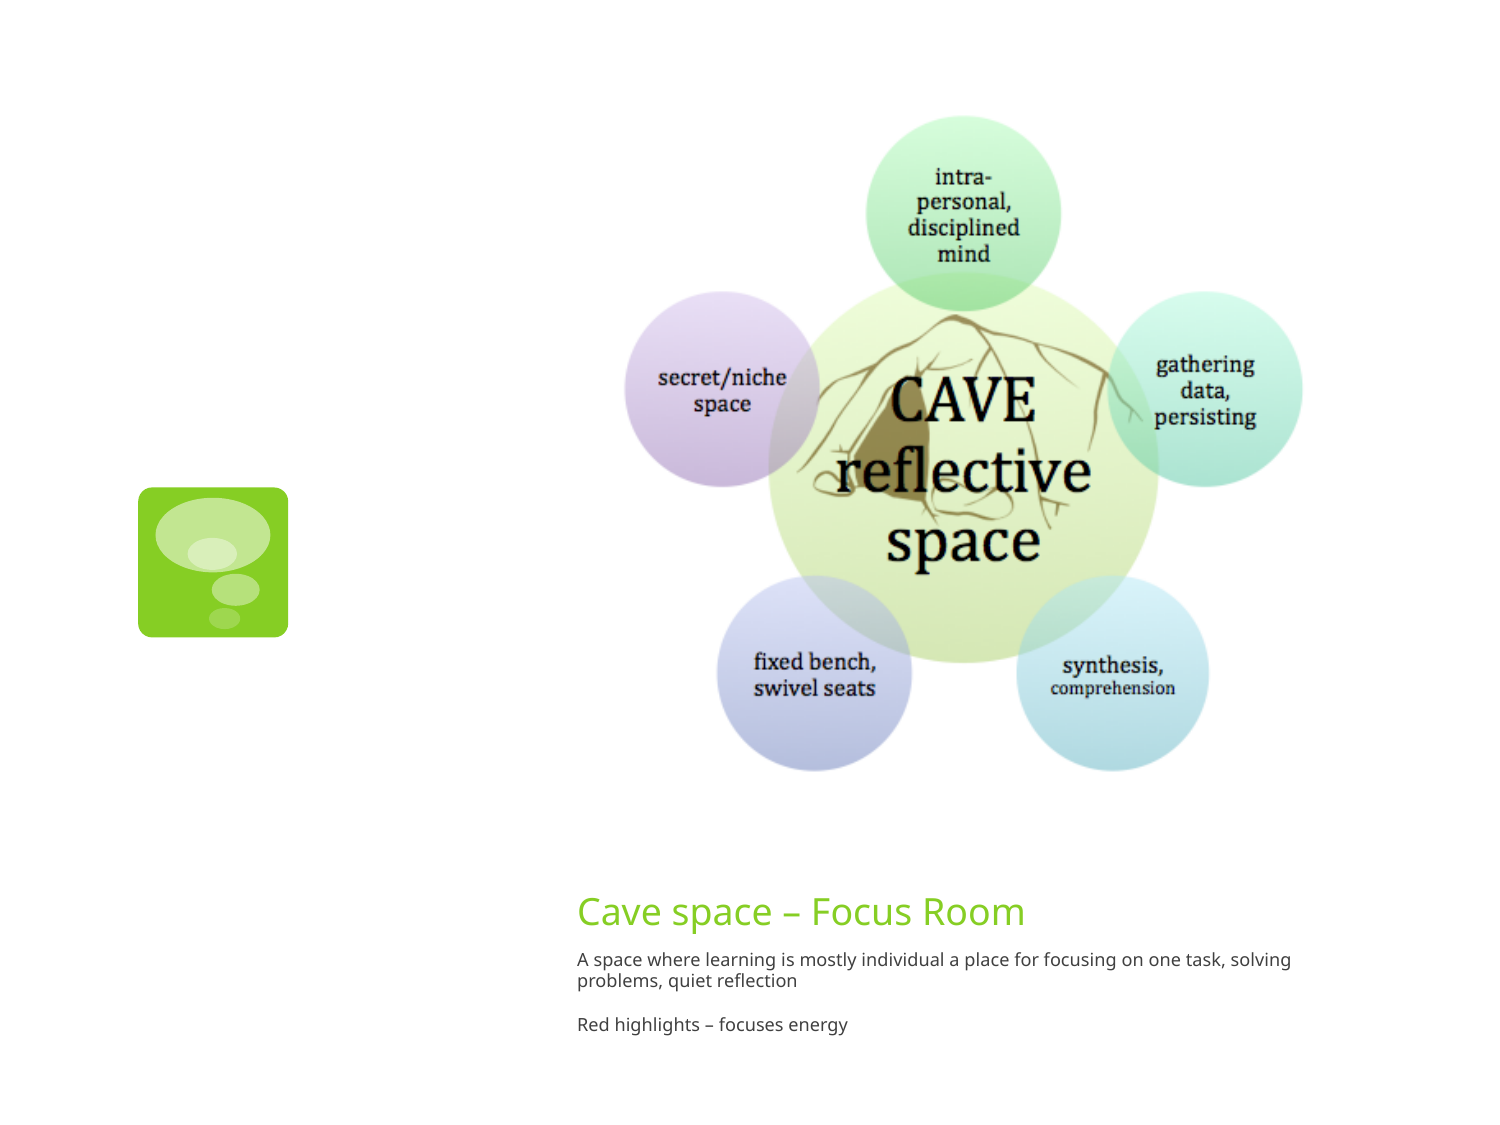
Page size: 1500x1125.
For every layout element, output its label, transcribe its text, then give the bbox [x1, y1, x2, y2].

title Cave space – Focus Room [562, 831, 1370, 940]
picture [561, 73, 1371, 831]
list A space where learning is mostly individual a place for focusing on one task, solving problems, quiet reflection Red highlights – focuses energy [562, 940, 1370, 1044]
